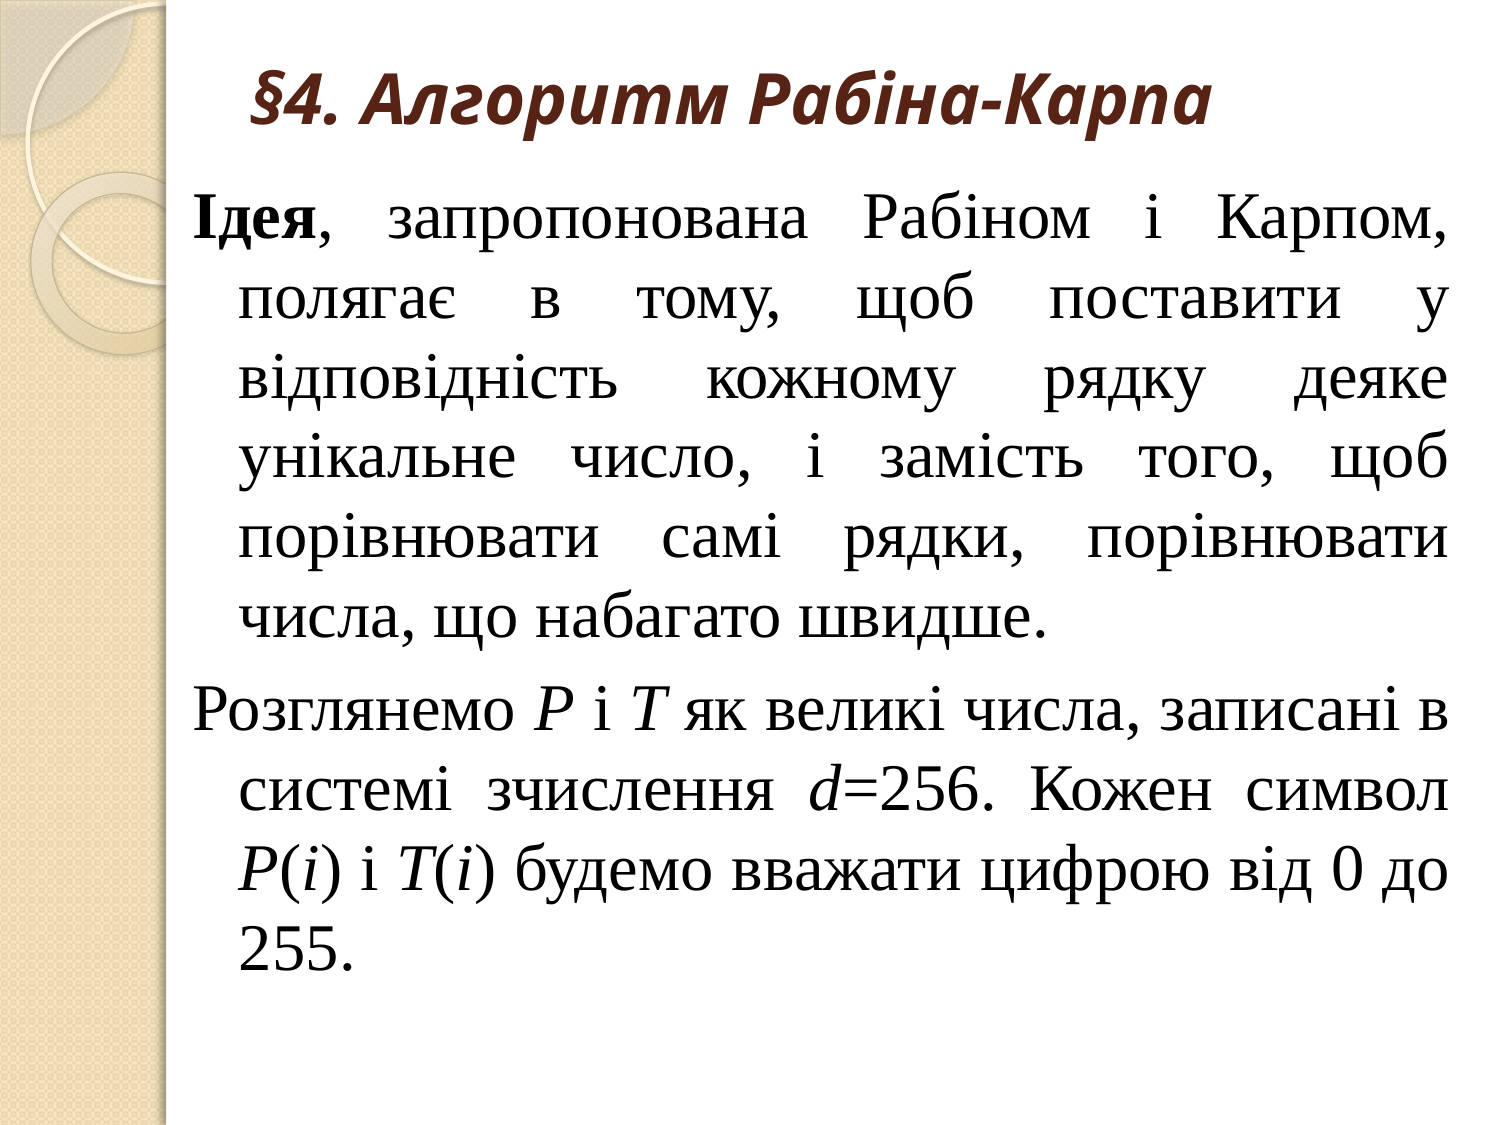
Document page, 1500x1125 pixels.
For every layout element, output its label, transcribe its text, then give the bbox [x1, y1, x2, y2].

title §4. Алгоритм Рабіна-Карпа [235, 45, 1466, 164]
list Ідея, запропонована Рабіном і Карпом, полягає в тому, щоб поставити у відповідність кожному рядку деяке унікальне число, і замість того, щоб порівнювати самі рядки, порівнювати числа, що набагато швидше. Розглянемо Р і Т як великі числа, записані в системі зчислення d=256. Кожен символ Р(і) і Т(і) будемо вважати цифрою від 0 до 255. [164, 164, 1466, 1079]
